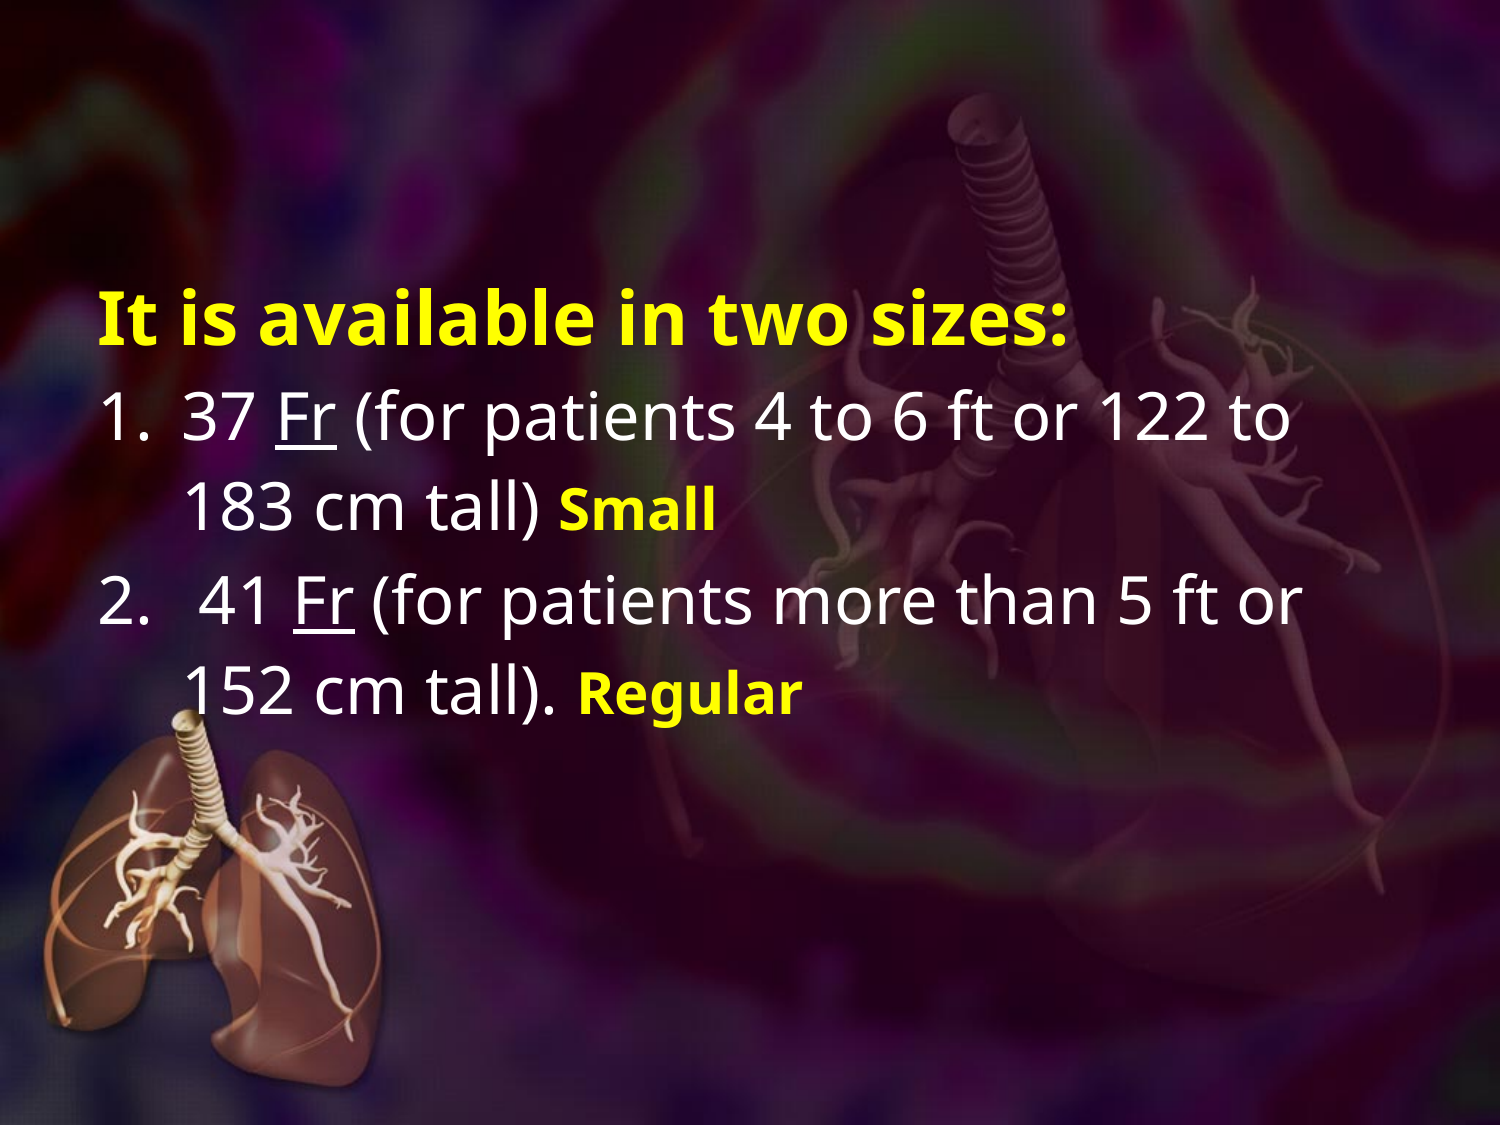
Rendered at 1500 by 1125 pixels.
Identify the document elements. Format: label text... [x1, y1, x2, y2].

list It is available in two sizes: 37 Fr (for patients 4 to 6 ft or 122 to 183 cm tall) Small 41 Fr (for patients more than 5 ft or 152 cm tall). Regular [81, 262, 1445, 610]
picture [0, 0, 1500, 1125]
